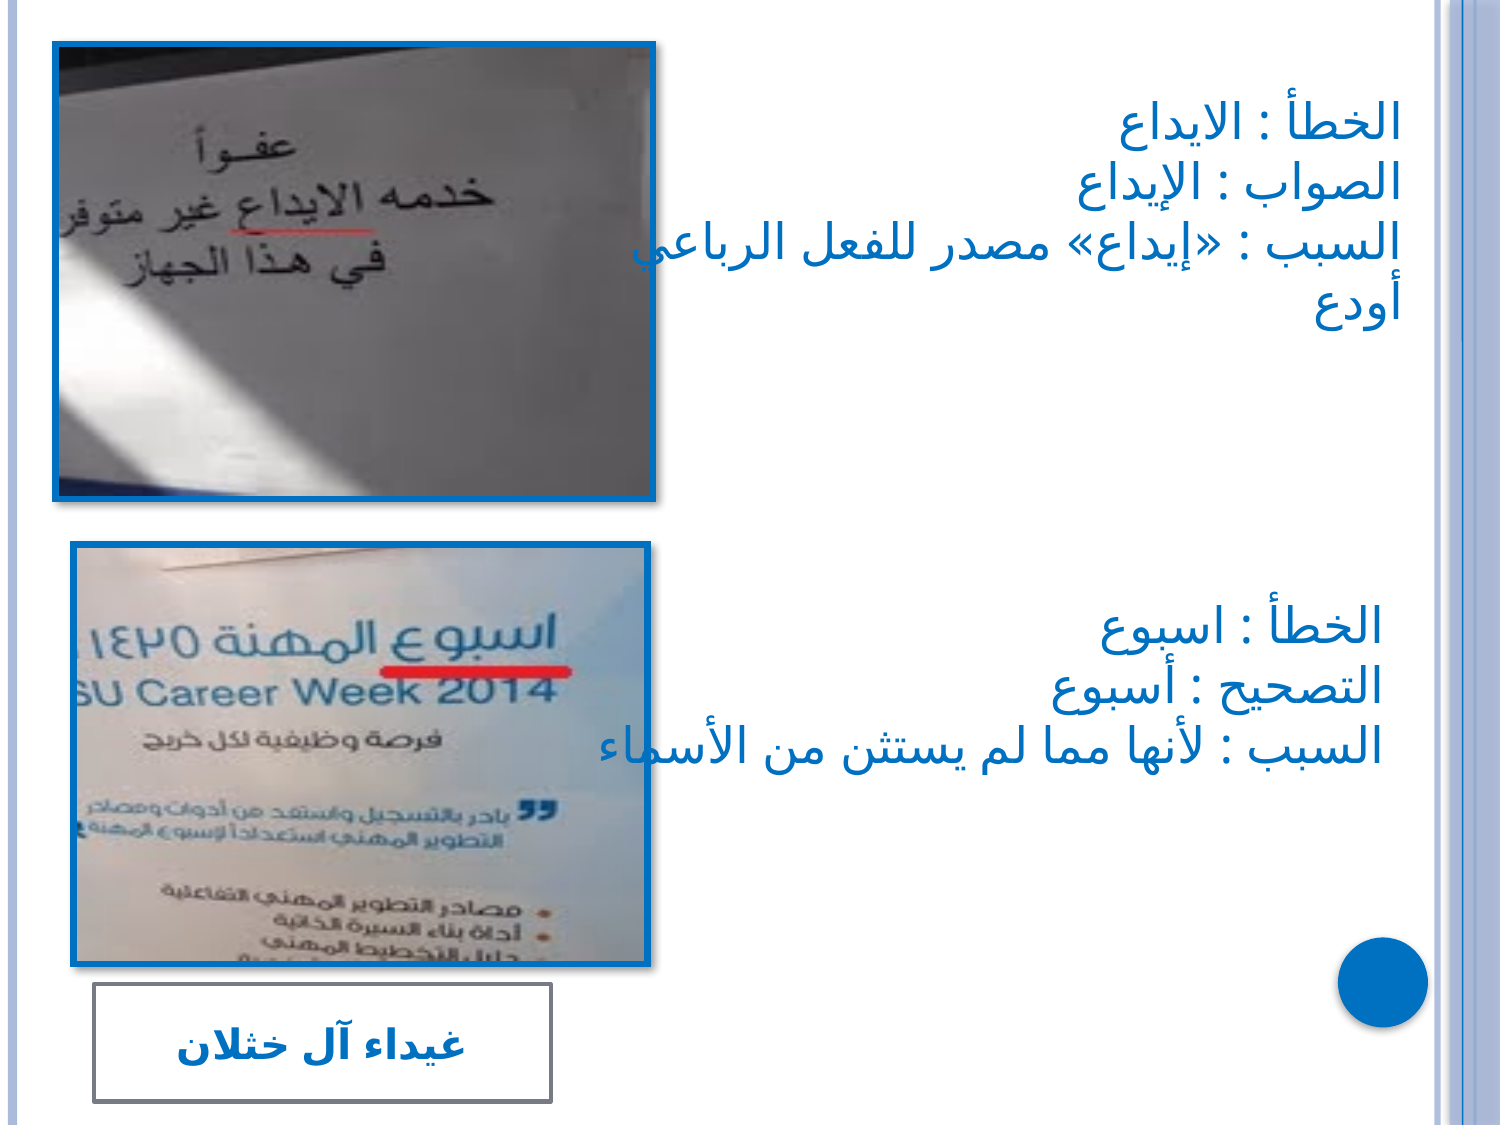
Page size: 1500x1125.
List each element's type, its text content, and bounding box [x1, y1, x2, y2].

picture [57, 46, 651, 497]
text_box غيداء آل خثلان [92, 982, 553, 1104]
picture [76, 547, 646, 962]
text_box الخطأ : اسبوع التصحيح : أسبوع السبب : لأنها مما لم يستثن من الأسماء [651, 586, 1400, 781]
text_box الخطأ : الايداع الصواب : الإيداع السبب : «إيداع» مصدر للفعل الرباعي أودع [656, 82, 1418, 337]
